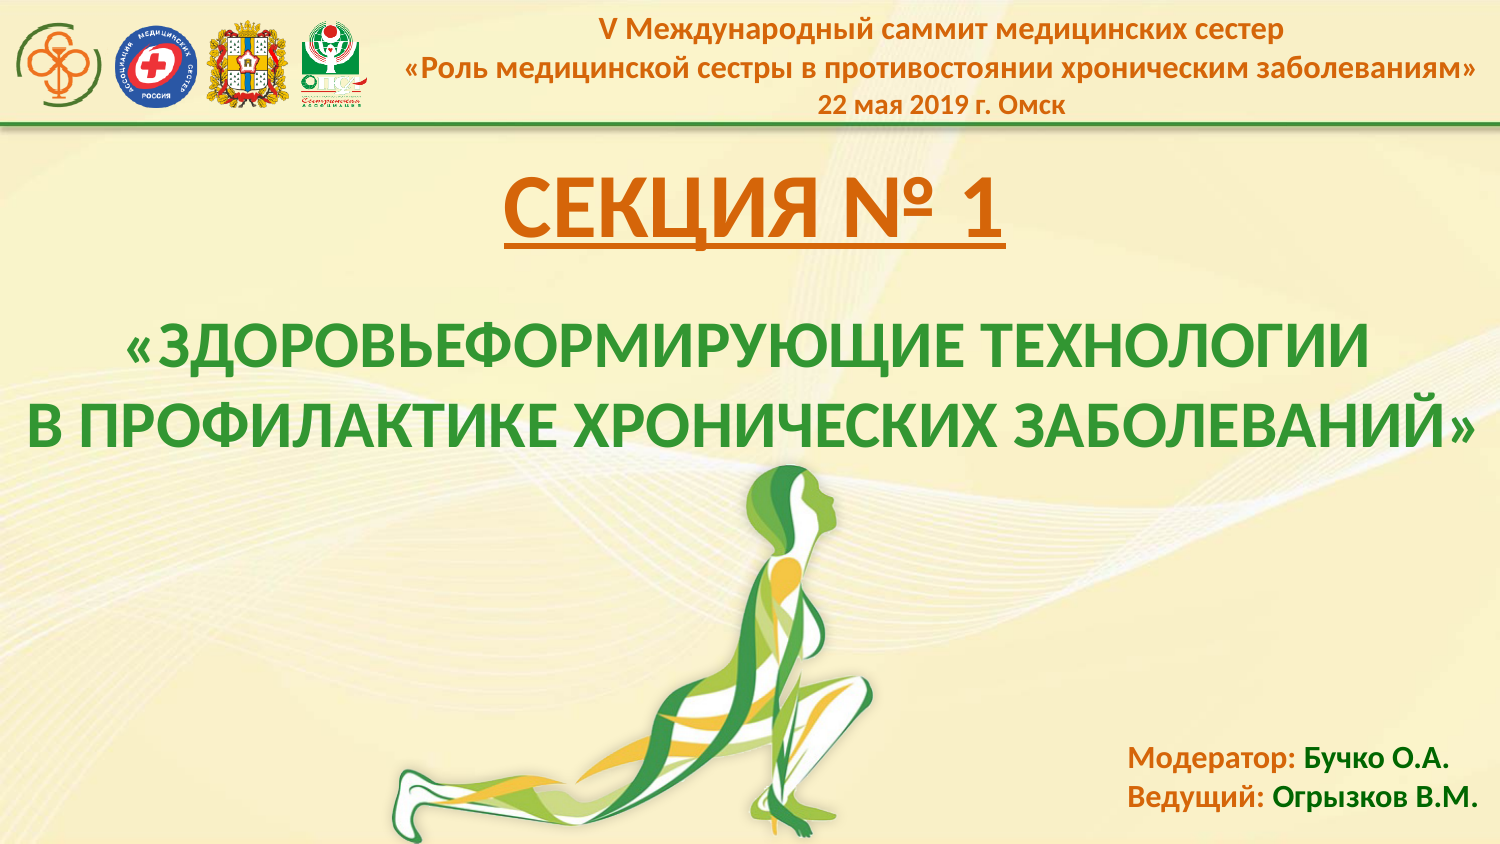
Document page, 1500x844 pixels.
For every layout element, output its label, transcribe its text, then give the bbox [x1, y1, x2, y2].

text_box Модератор: Бучко О.А. Ведущий: Огрызков В.М. [1112, 728, 1494, 822]
picture [0, 0, 1500, 844]
text_box V Международный саммит медицинских сестер «Роль медицинской сестры в противостоянии хроническим заболеваниям» 22 мая 2019 г. Омск [383, 0, 1500, 167]
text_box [13, 18, 367, 111]
text_box СЕКЦИЯ № 1 «ЗДОРОВЬЕФОРМИРУЮЩИЕ ТЕХНОЛОГИИ В ПРОФИЛАКТИКЕ ХРОНИЧЕСКИХ ЗАБОЛЕВАНИЙ» [9, 138, 1500, 468]
